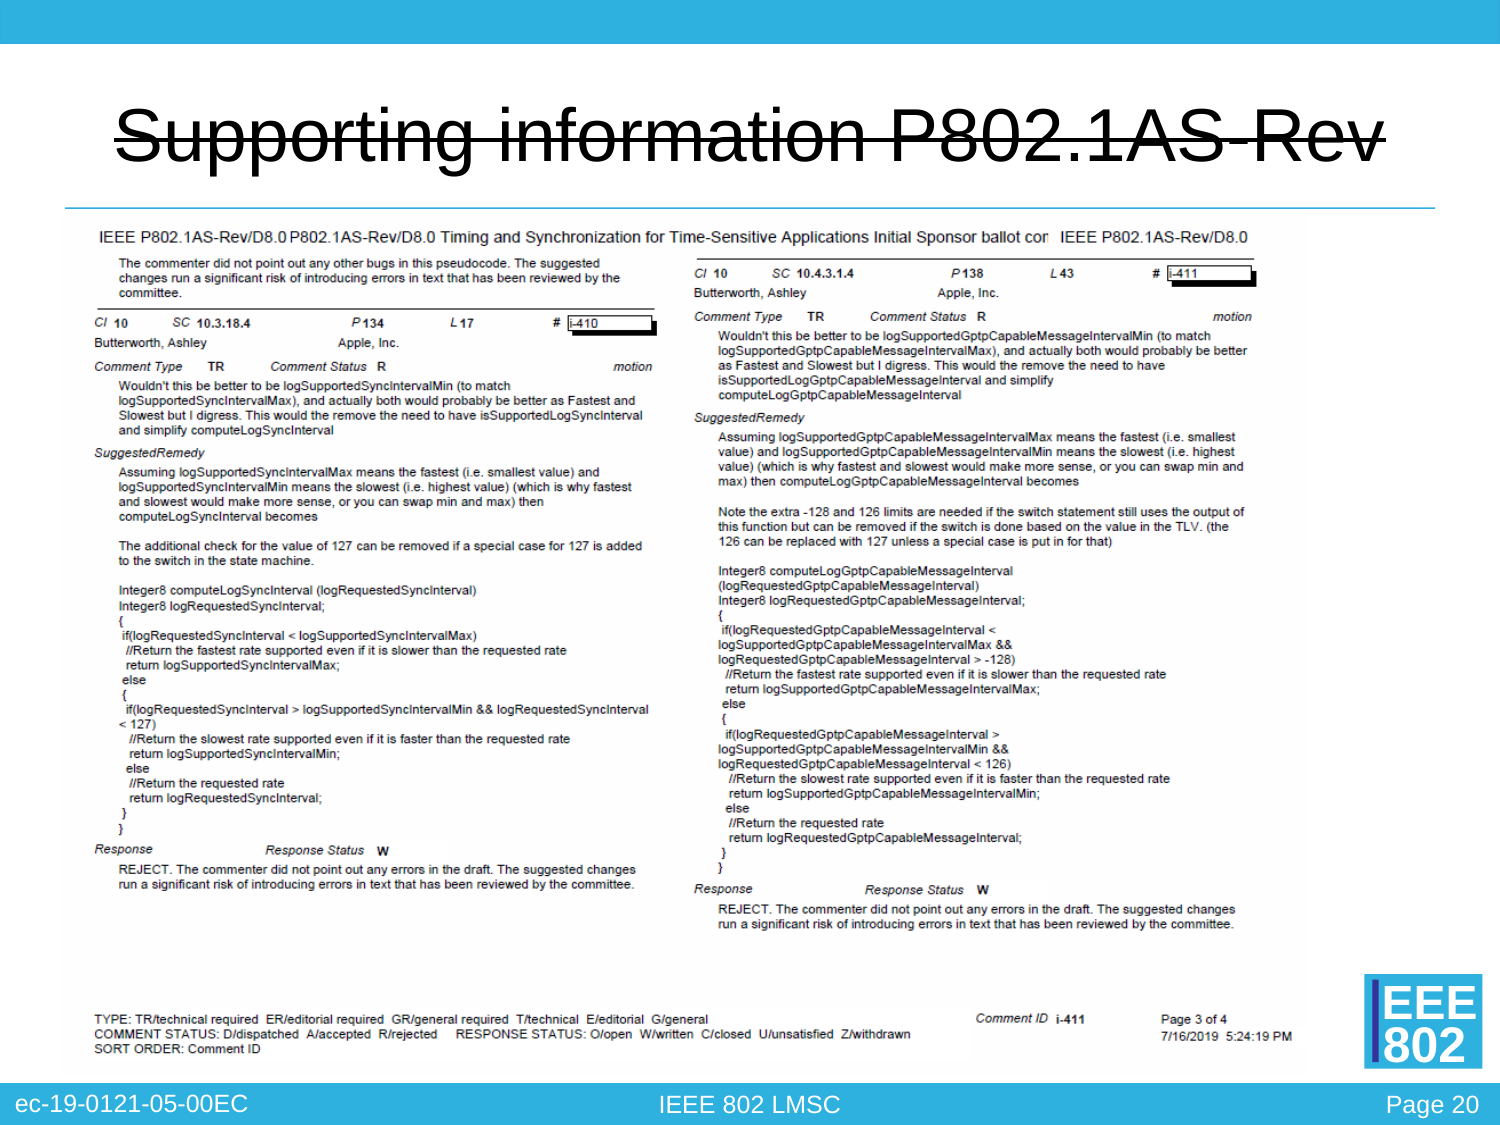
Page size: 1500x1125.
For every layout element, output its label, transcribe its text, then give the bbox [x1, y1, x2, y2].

picture [62, 212, 1307, 1075]
title Supporting information P802.1AS-Rev [75, 66, 1425, 197]
